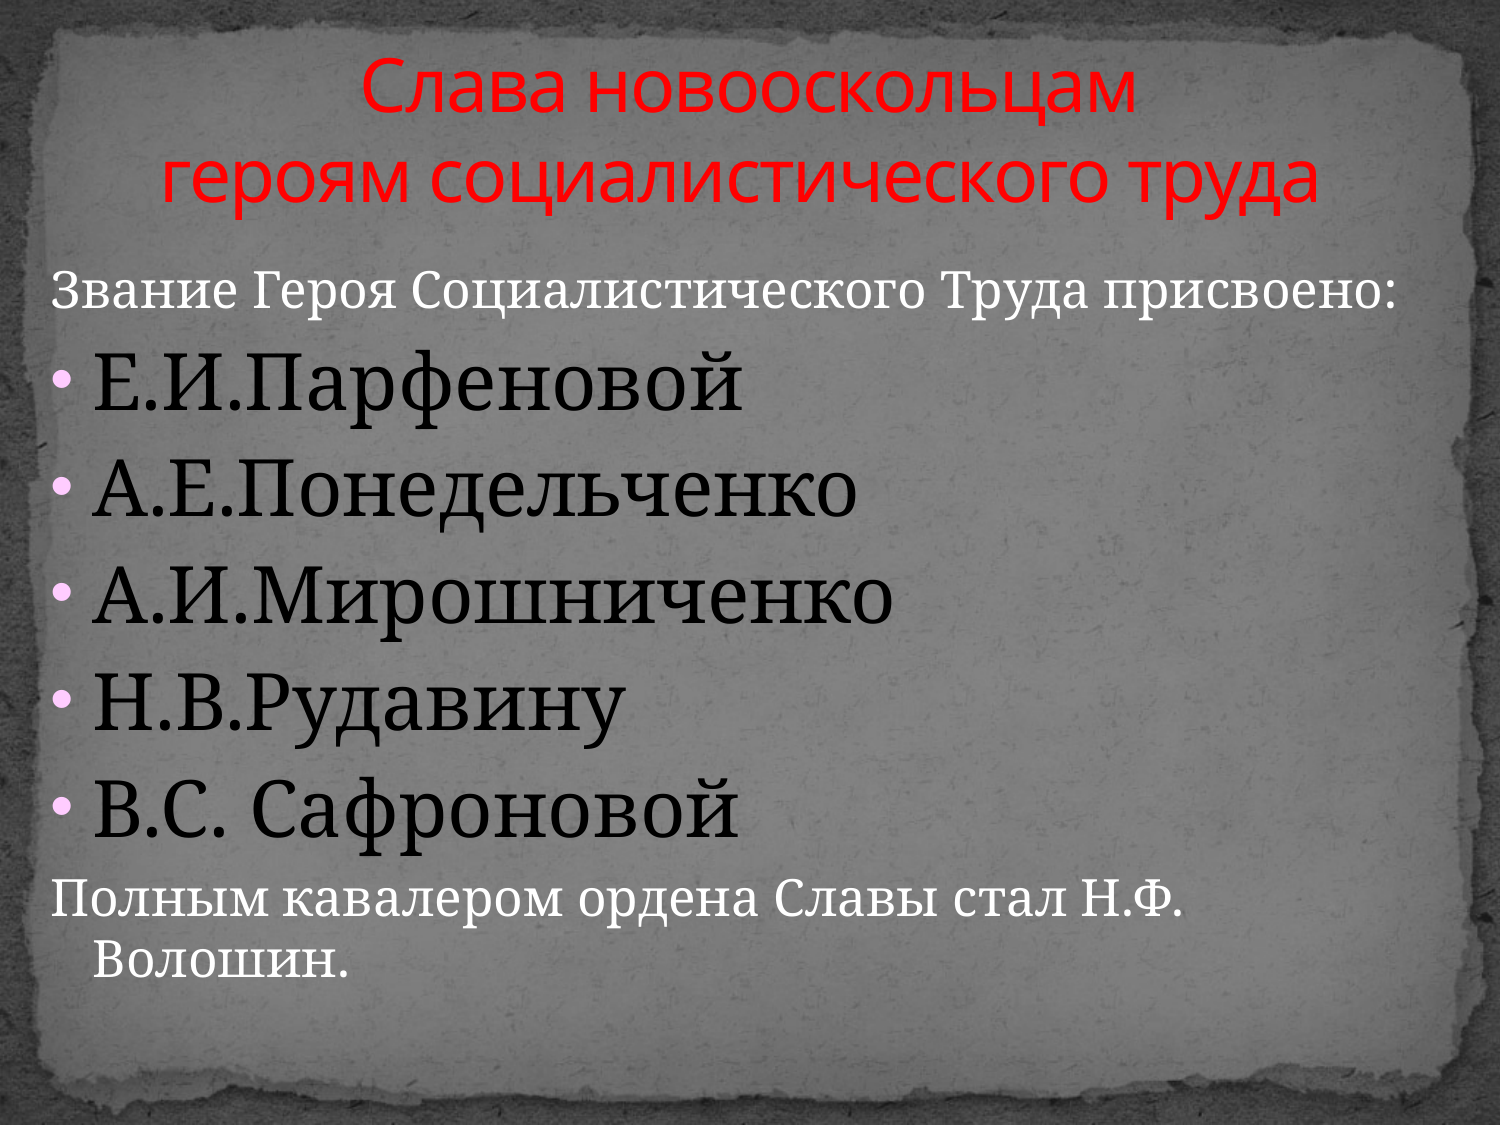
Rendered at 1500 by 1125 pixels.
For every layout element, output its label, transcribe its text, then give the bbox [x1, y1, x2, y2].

title Слава новооскольцам героям социалистического труда [74, 24, 1425, 225]
list Звание Героя Социалистического Труда присвоено: Е.И.Парфеновой А.Е.Понедельченко А.И.Мирошниченко Н.В.Рудавину В.С. Сафроновой Полным кавалером ордена Славы стал Н.Ф. Волошин. [35, 249, 1465, 1000]
